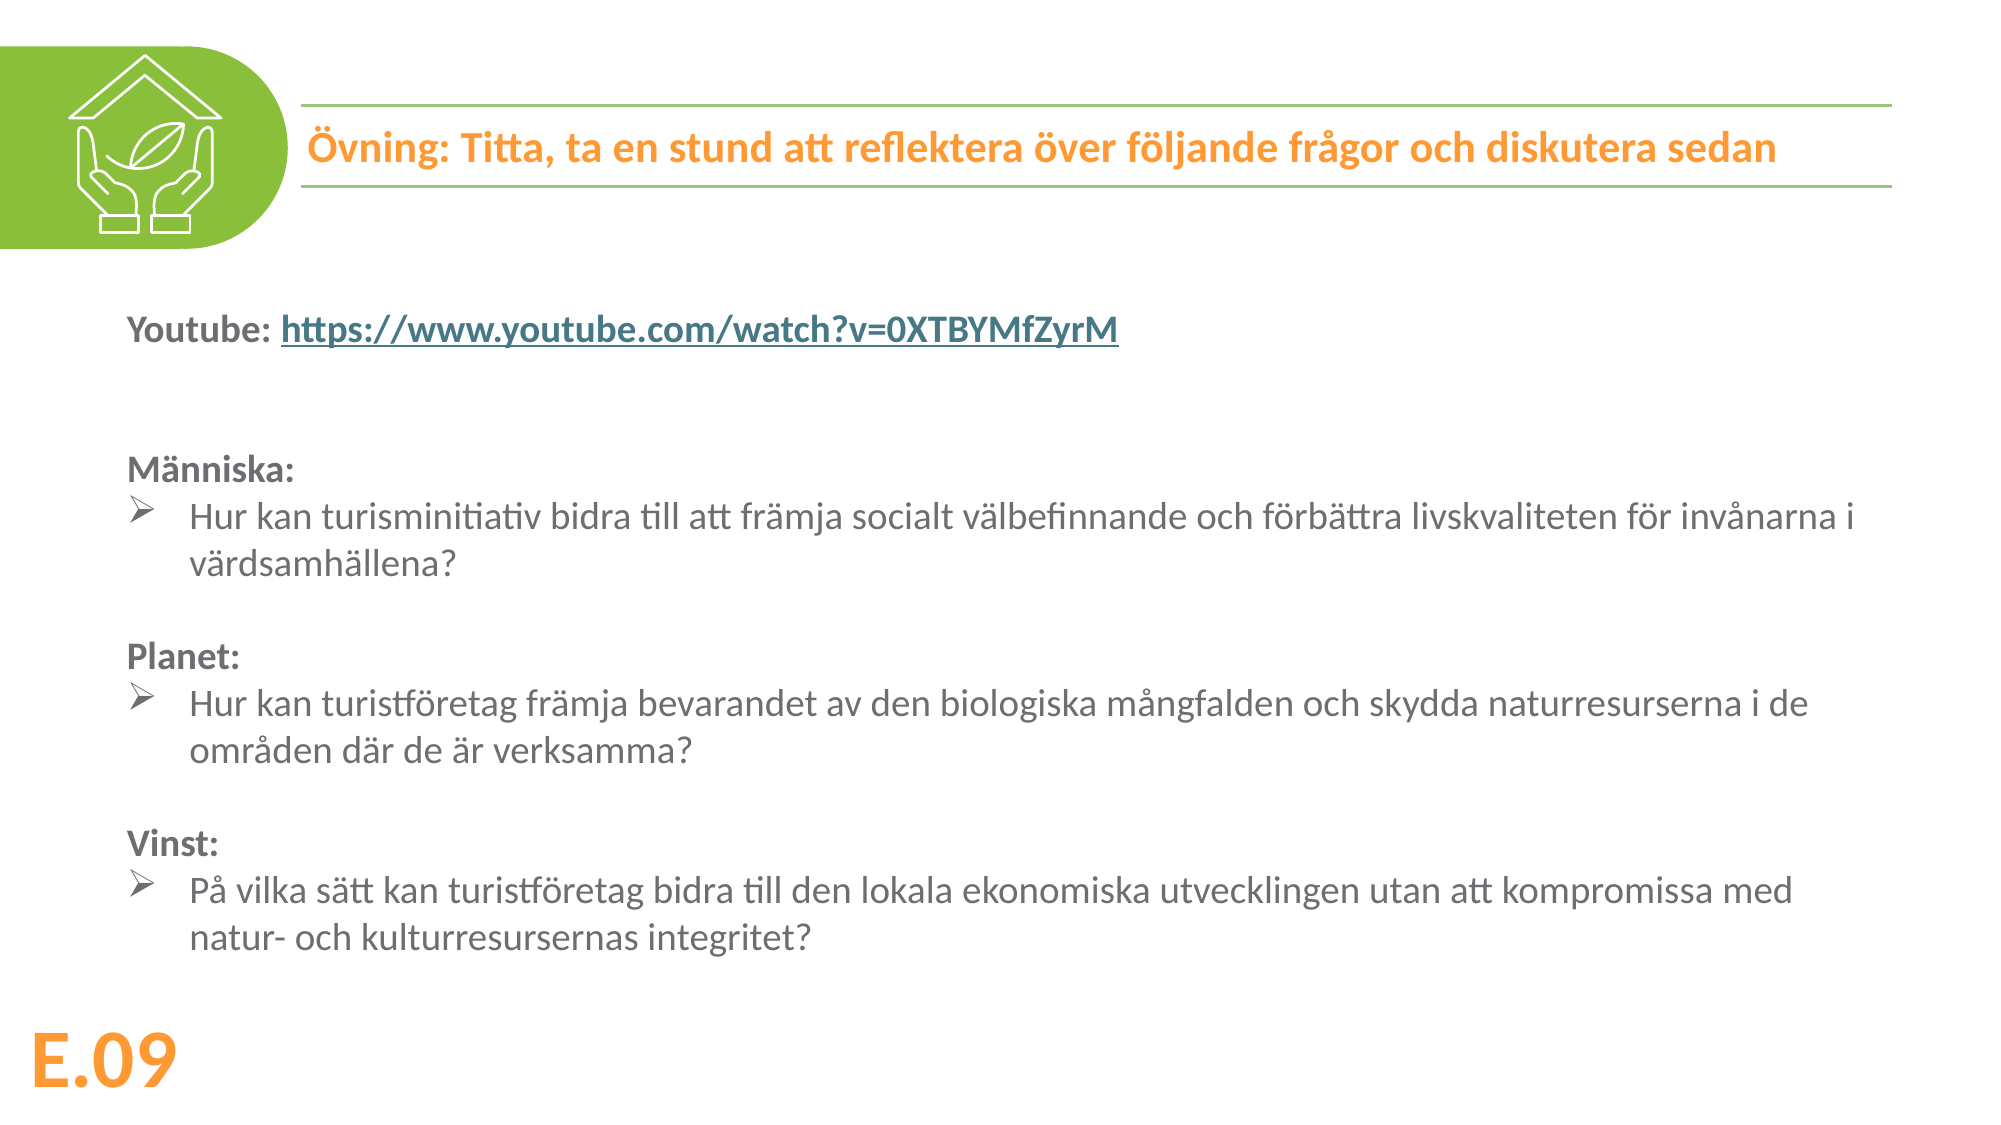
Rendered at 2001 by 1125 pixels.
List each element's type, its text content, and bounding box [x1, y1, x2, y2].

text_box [68, 54, 222, 233]
text_box E.09 [10, 1019, 298, 1125]
text_box [0, 46, 288, 249]
list Youtube: https://www.youtube.com/watch?v=0XTBYMfZyrM Människa: Hur kan turisminitiativ bidra till att främja socialt välbefinnande och förbättra livskvaliteten för invånarna i värdsamhällena? Planet: Hur kan turistföretag främja bevarandet av den biologiska mångfalden och skydda naturresurserna i de områden där de är verksamma? Vinst: På vilka sätt kan turistföretag bidra till den lokala ekonomiska utvecklingen utan att kompromissa med natur- och kulturresursernas integritet? [106, 283, 1904, 998]
list Övning: Titta, ta en stund att reflektera över följande frågor och diskutera sedan [287, 90, 2000, 262]
